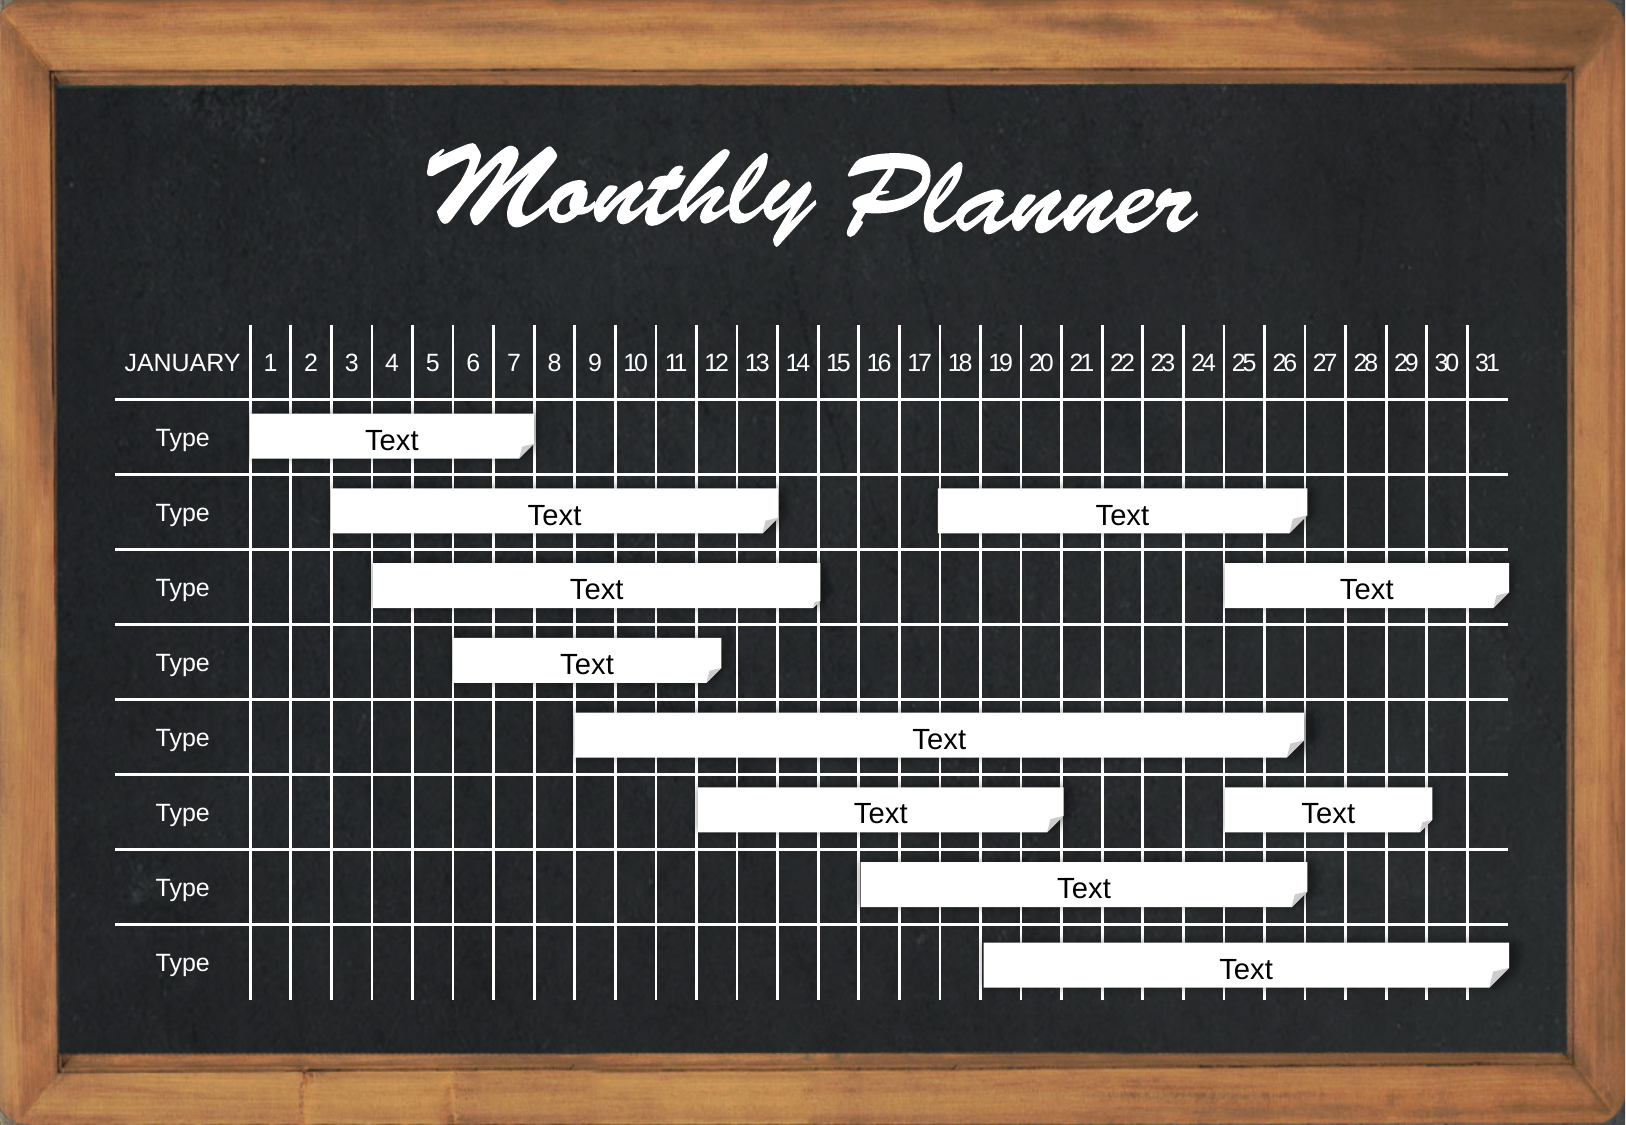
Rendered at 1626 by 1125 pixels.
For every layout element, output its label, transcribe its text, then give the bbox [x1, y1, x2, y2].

table_cell [1104, 542, 1141, 548]
text_box Text [697, 786, 1068, 834]
table_cell [698, 617, 736, 623]
table_cell [292, 626, 330, 698]
table_cell [454, 851, 492, 923]
table_cell Type [115, 476, 249, 548]
table_cell [495, 401, 533, 405]
table_cell [698, 551, 736, 555]
table_cell [1104, 776, 1141, 848]
table_cell [982, 926, 1020, 935]
table_cell [779, 551, 817, 555]
table_cell [1104, 767, 1141, 773]
table_cell [1266, 617, 1304, 623]
table_cell [820, 626, 857, 698]
table_cell [1266, 912, 1304, 923]
table_cell [576, 851, 614, 923]
table_cell [536, 551, 573, 555]
table_cell [820, 926, 857, 1000]
table_cell [1469, 851, 1508, 923]
table_cell [1144, 551, 1182, 623]
table_cell [860, 476, 898, 548]
table_cell [860, 851, 898, 855]
table_cell [779, 767, 817, 773]
table_cell [333, 626, 371, 698]
table_cell [1388, 401, 1425, 473]
table_cell [617, 542, 655, 548]
table_cell [1428, 626, 1466, 698]
table_header JANUARY [115, 325, 249, 398]
table_header 19 [982, 325, 1020, 398]
table_cell [536, 626, 573, 630]
table_cell [1306, 839, 1344, 848]
table_cell [1306, 401, 1344, 473]
table_cell [901, 401, 939, 473]
table_cell [779, 616, 817, 623]
table_cell [617, 926, 655, 1000]
table_cell [292, 926, 330, 1000]
table_header 29 [1388, 325, 1425, 398]
table_header 23 [1144, 325, 1182, 398]
table_cell [1063, 401, 1101, 473]
table_cell [252, 401, 289, 406]
table_cell [617, 476, 655, 480]
table_cell [1185, 476, 1223, 480]
table_cell [454, 466, 492, 473]
table_cell [1022, 767, 1060, 773]
table_cell [1144, 542, 1182, 548]
table_cell [1063, 914, 1101, 923]
table_cell [576, 542, 614, 548]
table_cell [576, 692, 614, 698]
table_cell [1469, 551, 1508, 555]
table_cell [820, 839, 857, 848]
table_cell [1469, 990, 1508, 1000]
table_cell [1104, 626, 1141, 698]
table_cell [738, 551, 776, 555]
table_cell Type [115, 851, 249, 923]
table_cell [1388, 626, 1425, 698]
table_cell [252, 776, 289, 848]
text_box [426, 143, 1199, 247]
table_cell [779, 476, 817, 548]
table_cell [252, 701, 289, 773]
table_cell [657, 626, 695, 630]
table_cell [738, 617, 776, 623]
table_cell [941, 401, 979, 473]
text_box Text [573, 711, 1308, 759]
table_cell Type [115, 776, 249, 848]
table_header 7 [495, 325, 533, 398]
table_cell [1469, 626, 1508, 698]
table_cell [414, 476, 452, 480]
table_cell [982, 995, 1020, 1000]
table_cell [1347, 839, 1385, 848]
table_cell [1225, 776, 1263, 780]
table_cell [495, 476, 533, 480]
table_cell [373, 851, 411, 923]
table_cell [1469, 610, 1508, 623]
table_header 18 [941, 325, 979, 398]
table_header 27 [1306, 325, 1344, 398]
table_cell [982, 542, 1020, 548]
table_cell [536, 926, 573, 1000]
table_cell [1104, 914, 1141, 923]
table_cell [860, 767, 898, 773]
table_cell [941, 541, 979, 548]
table_cell [1225, 767, 1263, 773]
table_header 6 [454, 325, 492, 398]
table_cell Type [115, 926, 249, 1000]
table_cell [1063, 776, 1101, 848]
table_cell [779, 839, 817, 848]
picture [0, 0, 1626, 1125]
table_cell [1104, 551, 1141, 623]
table_cell [252, 851, 289, 923]
table_cell [657, 551, 695, 555]
table_cell [454, 617, 492, 623]
table_cell [333, 466, 371, 473]
table_cell [576, 626, 614, 630]
table_cell [536, 701, 573, 773]
table_cell [576, 766, 614, 773]
table_header 26 [1266, 325, 1304, 398]
table_cell [373, 476, 411, 480]
table_cell [414, 542, 452, 548]
table_cell [860, 551, 898, 623]
table_cell [536, 542, 573, 548]
table_cell [333, 541, 371, 548]
table_cell [1022, 626, 1060, 698]
table_cell [1266, 551, 1304, 555]
text_box Text [248, 412, 538, 460]
table_cell [292, 701, 330, 773]
table_cell [901, 914, 939, 923]
table_cell [1266, 401, 1304, 473]
table_cell [495, 926, 533, 1000]
table_cell [698, 767, 736, 773]
table_cell [252, 551, 289, 623]
table_cell [617, 617, 655, 623]
table_cell [252, 476, 289, 548]
table_header 31 [1469, 325, 1508, 398]
table_cell [698, 401, 736, 473]
table_cell [982, 401, 1020, 473]
table_header 11 [657, 325, 695, 398]
table_cell [252, 926, 289, 1000]
table_cell [1428, 701, 1466, 773]
table_cell [941, 914, 979, 923]
table_cell [820, 551, 857, 623]
table_cell [1063, 626, 1101, 698]
table_cell [333, 476, 371, 481]
table_cell [373, 551, 411, 556]
table_cell [738, 926, 776, 1000]
table_header 9 [576, 325, 614, 398]
table_cell [1185, 401, 1223, 473]
table_cell [901, 767, 939, 773]
table_cell [536, 851, 573, 923]
table_cell [495, 542, 533, 548]
table_cell [698, 838, 736, 848]
table_cell Type [115, 401, 249, 473]
table_cell [982, 914, 1020, 923]
table_cell [1388, 701, 1425, 773]
table_cell [1428, 476, 1466, 548]
table_cell [657, 617, 695, 623]
table_cell [1306, 617, 1344, 623]
table_cell [1225, 626, 1263, 698]
table_cell [1469, 701, 1508, 773]
table_cell [982, 551, 1020, 623]
table_cell [373, 776, 411, 848]
table_cell [1306, 551, 1344, 555]
table_header 2 [292, 325, 330, 398]
table_cell [454, 776, 492, 848]
table_cell [536, 476, 573, 480]
table_cell [1469, 401, 1508, 473]
table_cell [1266, 626, 1304, 698]
table_cell [779, 926, 817, 1000]
table_cell [698, 476, 736, 480]
table_cell [292, 776, 330, 848]
table_cell [617, 851, 655, 923]
table_cell [1225, 476, 1263, 480]
table_header 1 [252, 325, 289, 398]
table_cell [536, 617, 573, 623]
table_header 14 [779, 325, 817, 398]
table_header 4 [373, 325, 411, 398]
table_cell [1428, 776, 1466, 848]
table_cell [617, 776, 655, 848]
table_cell [414, 626, 452, 698]
table_cell [1347, 851, 1385, 923]
table_cell [779, 626, 817, 698]
table_cell Type [115, 551, 249, 623]
table_cell [414, 617, 452, 623]
table_cell [941, 551, 979, 623]
table_cell [495, 776, 533, 848]
table_cell [1306, 476, 1344, 548]
table_cell [617, 551, 655, 555]
table_cell [657, 692, 695, 698]
table_cell [536, 776, 573, 848]
table_cell [1185, 626, 1223, 698]
table_cell [495, 851, 533, 923]
text_box Text [859, 861, 1311, 909]
table_cell [454, 476, 492, 480]
table_cell [414, 401, 452, 405]
table_cell [1347, 476, 1385, 548]
table_header 12 [698, 325, 736, 398]
table_cell [1104, 926, 1141, 934]
table_cell [495, 701, 533, 773]
table_header 21 [1063, 325, 1101, 398]
table_cell [1063, 926, 1101, 934]
table_header 8 [536, 325, 573, 398]
table_cell [901, 626, 939, 698]
text_box Text [1223, 562, 1513, 610]
table_cell [1347, 926, 1385, 934]
table_cell [1022, 542, 1060, 548]
table_cell [1347, 701, 1385, 773]
table_cell [1266, 476, 1304, 480]
table_cell [901, 476, 939, 548]
table_cell [860, 913, 898, 923]
text_box Text [329, 487, 782, 535]
table_cell [292, 476, 330, 548]
table_cell [373, 616, 411, 623]
table_cell [1388, 617, 1425, 623]
table_cell [657, 926, 695, 1000]
table_cell [495, 617, 533, 623]
table_cell [698, 776, 736, 780]
table_cell [1347, 551, 1385, 555]
table_cell [941, 926, 979, 1000]
table_cell [292, 401, 330, 405]
table_cell [1144, 626, 1182, 698]
table_cell [820, 767, 857, 773]
table_cell [1022, 476, 1060, 480]
table_cell [698, 626, 736, 698]
table_header 10 [617, 325, 655, 398]
table_cell [576, 476, 614, 480]
table_cell [373, 466, 411, 473]
table_cell [1266, 536, 1304, 548]
table_cell [292, 551, 330, 623]
table_cell [333, 776, 371, 848]
table_cell [982, 767, 1020, 773]
table_cell [941, 839, 979, 848]
table_cell [1022, 401, 1060, 473]
table_cell [252, 466, 289, 473]
table_cell [901, 926, 939, 1000]
table_cell [738, 626, 776, 698]
table_cell [536, 401, 573, 473]
table_cell [860, 401, 898, 473]
table_cell [738, 401, 776, 473]
table_cell [495, 626, 533, 630]
table_cell [1388, 926, 1425, 934]
table_header 28 [1347, 325, 1385, 398]
table_cell [576, 926, 614, 1000]
table_cell [333, 926, 371, 1000]
text_box Text [936, 487, 1311, 535]
table_cell [617, 626, 655, 630]
table_cell [820, 476, 857, 548]
table_cell [1063, 551, 1101, 623]
table_cell [941, 767, 979, 773]
table_cell [333, 551, 371, 623]
table_cell [657, 776, 695, 848]
table_cell [1347, 617, 1385, 623]
table_cell [454, 926, 492, 1000]
table_cell [1185, 767, 1223, 773]
table_cell [738, 767, 776, 773]
table_cell [698, 542, 736, 548]
table_cell [1225, 926, 1263, 934]
table_cell [860, 839, 898, 848]
table_header 15 [820, 325, 857, 398]
table_cell [1306, 926, 1344, 934]
table_cell [292, 851, 330, 923]
table_cell [576, 701, 614, 705]
table_cell [414, 551, 452, 555]
table_cell [860, 926, 898, 1000]
table_cell [1225, 401, 1263, 473]
table_cell [779, 851, 817, 923]
table_cell [860, 626, 898, 698]
table_cell [1428, 551, 1466, 555]
table_cell [333, 851, 371, 923]
table_cell [1306, 626, 1344, 698]
table_cell [982, 626, 1020, 698]
table_cell [1063, 767, 1101, 773]
table_cell [576, 551, 614, 555]
table_cell [1225, 839, 1263, 848]
table_cell [657, 476, 695, 480]
table_cell [454, 691, 492, 698]
table_cell [820, 401, 857, 473]
table_cell [576, 401, 614, 473]
table_cell [1347, 626, 1385, 698]
table_cell [1266, 764, 1304, 773]
table_header 16 [860, 325, 898, 398]
table_cell [414, 466, 452, 473]
table_cell [333, 401, 371, 405]
table_cell [1022, 926, 1060, 934]
table_cell [1144, 914, 1182, 923]
table_cell [454, 701, 492, 773]
table_cell [657, 401, 695, 473]
table_cell [252, 626, 289, 698]
table_cell [454, 542, 492, 548]
text_box Text [1223, 786, 1436, 834]
table_cell [1104, 401, 1141, 473]
table_cell [1063, 476, 1101, 480]
table_cell [373, 926, 411, 1000]
table_cell [617, 401, 655, 473]
table_cell [738, 839, 776, 848]
table_cell [1347, 401, 1385, 473]
table_cell Type [115, 626, 249, 698]
table_cell [779, 401, 817, 473]
table_cell [1063, 542, 1101, 548]
table_cell [576, 617, 614, 623]
table_cell [495, 551, 533, 555]
table_cell [698, 851, 736, 923]
table_cell [1225, 542, 1263, 548]
table_cell [1185, 542, 1223, 548]
table_cell [373, 401, 411, 405]
table_cell [1144, 476, 1182, 480]
table_header 5 [414, 325, 452, 398]
table_header 24 [1185, 325, 1223, 398]
table_cell [1388, 851, 1425, 923]
table_cell [292, 466, 330, 473]
table_cell [1022, 914, 1060, 923]
table_cell [373, 701, 411, 773]
table_cell [941, 476, 979, 480]
table_cell [1469, 926, 1508, 934]
table_cell [536, 692, 573, 698]
table_cell [1144, 767, 1182, 773]
text_box Text [451, 636, 725, 684]
table_cell [617, 692, 655, 698]
table_cell [1185, 926, 1223, 934]
table_cell [414, 926, 452, 1000]
table_header 17 [901, 325, 939, 398]
table_cell [1225, 616, 1263, 623]
table_cell [738, 476, 776, 480]
table_cell [657, 767, 695, 773]
table_header 30 [1428, 325, 1466, 398]
table_header 25 [1225, 325, 1263, 398]
table_cell [617, 767, 655, 773]
table_cell [1225, 551, 1263, 556]
table_cell [901, 551, 939, 623]
table_header 3 [333, 325, 371, 398]
table_cell [1428, 851, 1466, 923]
table_cell Type [115, 701, 249, 773]
table_cell [1185, 914, 1223, 923]
table_header 22 [1104, 325, 1141, 398]
table_cell [495, 461, 533, 473]
table_cell [1306, 851, 1344, 923]
text_box Text [372, 562, 824, 610]
table_cell [1388, 551, 1425, 555]
table_cell [1266, 839, 1304, 848]
table_cell [1306, 701, 1344, 773]
table_cell [1469, 476, 1508, 548]
table_cell [941, 626, 979, 698]
table_cell [495, 692, 533, 698]
table_cell [1388, 476, 1425, 548]
table_header 20 [1022, 325, 1060, 398]
table_cell [1225, 914, 1263, 923]
table_cell [657, 542, 695, 548]
table_header 13 [738, 325, 776, 398]
table_cell [1022, 551, 1060, 623]
table_cell [982, 476, 1020, 480]
table_cell [1388, 838, 1425, 848]
table_cell [1428, 926, 1466, 934]
table_cell [1104, 476, 1141, 480]
table_cell [373, 542, 411, 548]
table_cell [1144, 926, 1182, 934]
table_cell [820, 851, 857, 923]
table_cell [414, 701, 452, 773]
table_cell [698, 926, 736, 1000]
table_cell [738, 538, 776, 548]
table_cell [454, 551, 492, 555]
table_cell [1144, 401, 1182, 473]
table_cell [738, 851, 776, 923]
table_cell [454, 626, 492, 631]
table_cell [1022, 836, 1060, 848]
table_cell [1266, 926, 1304, 934]
table_cell [373, 626, 411, 698]
table_cell [576, 776, 614, 848]
table_cell [414, 776, 452, 848]
table_cell [1185, 776, 1223, 848]
table_cell [454, 401, 492, 405]
table_cell [1428, 401, 1466, 473]
table_cell [414, 851, 452, 923]
table_cell [333, 701, 371, 773]
text_box Text [982, 941, 1513, 989]
table_cell [1428, 617, 1466, 623]
table_cell [901, 839, 939, 848]
table_cell [657, 851, 695, 923]
table_cell [982, 839, 1020, 848]
table_cell [1144, 776, 1182, 848]
table_cell [1469, 776, 1508, 848]
table_cell [1185, 551, 1223, 623]
